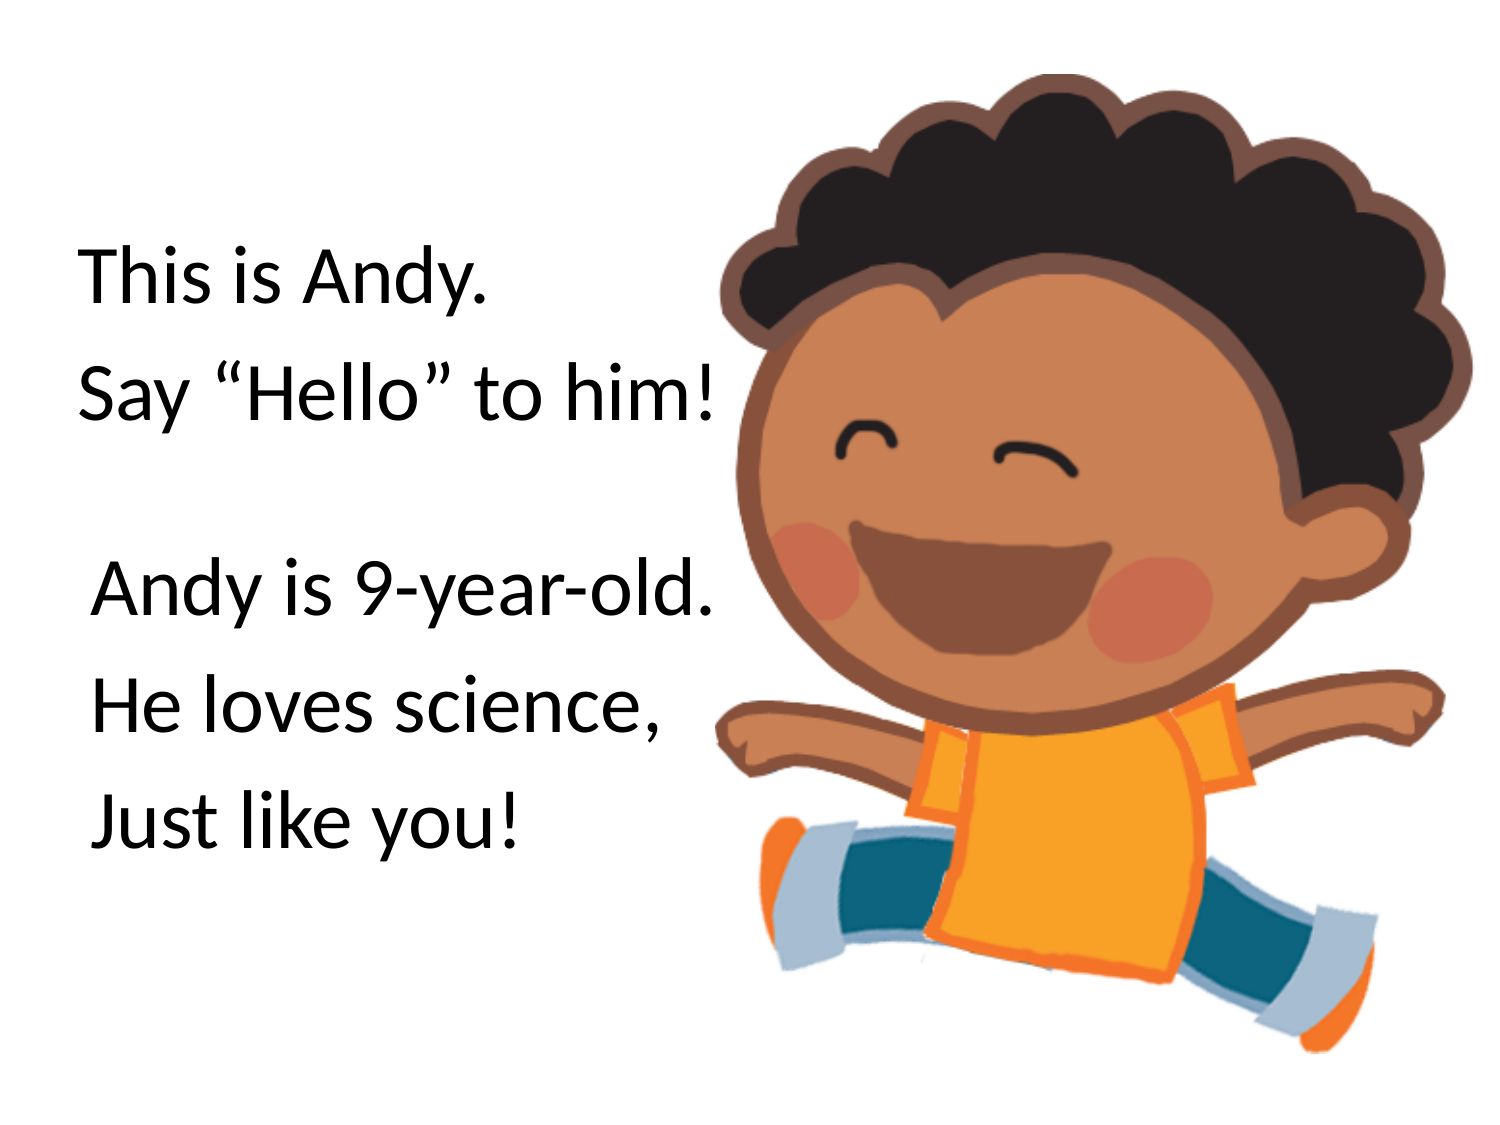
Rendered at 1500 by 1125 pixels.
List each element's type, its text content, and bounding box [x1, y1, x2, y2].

picture [715, 74, 1476, 1055]
text_box Andy is 9-year-old. He loves science, Just like you! [74, 524, 710, 900]
list This is Andy. Say “Hello” to him! [62, 212, 710, 425]
